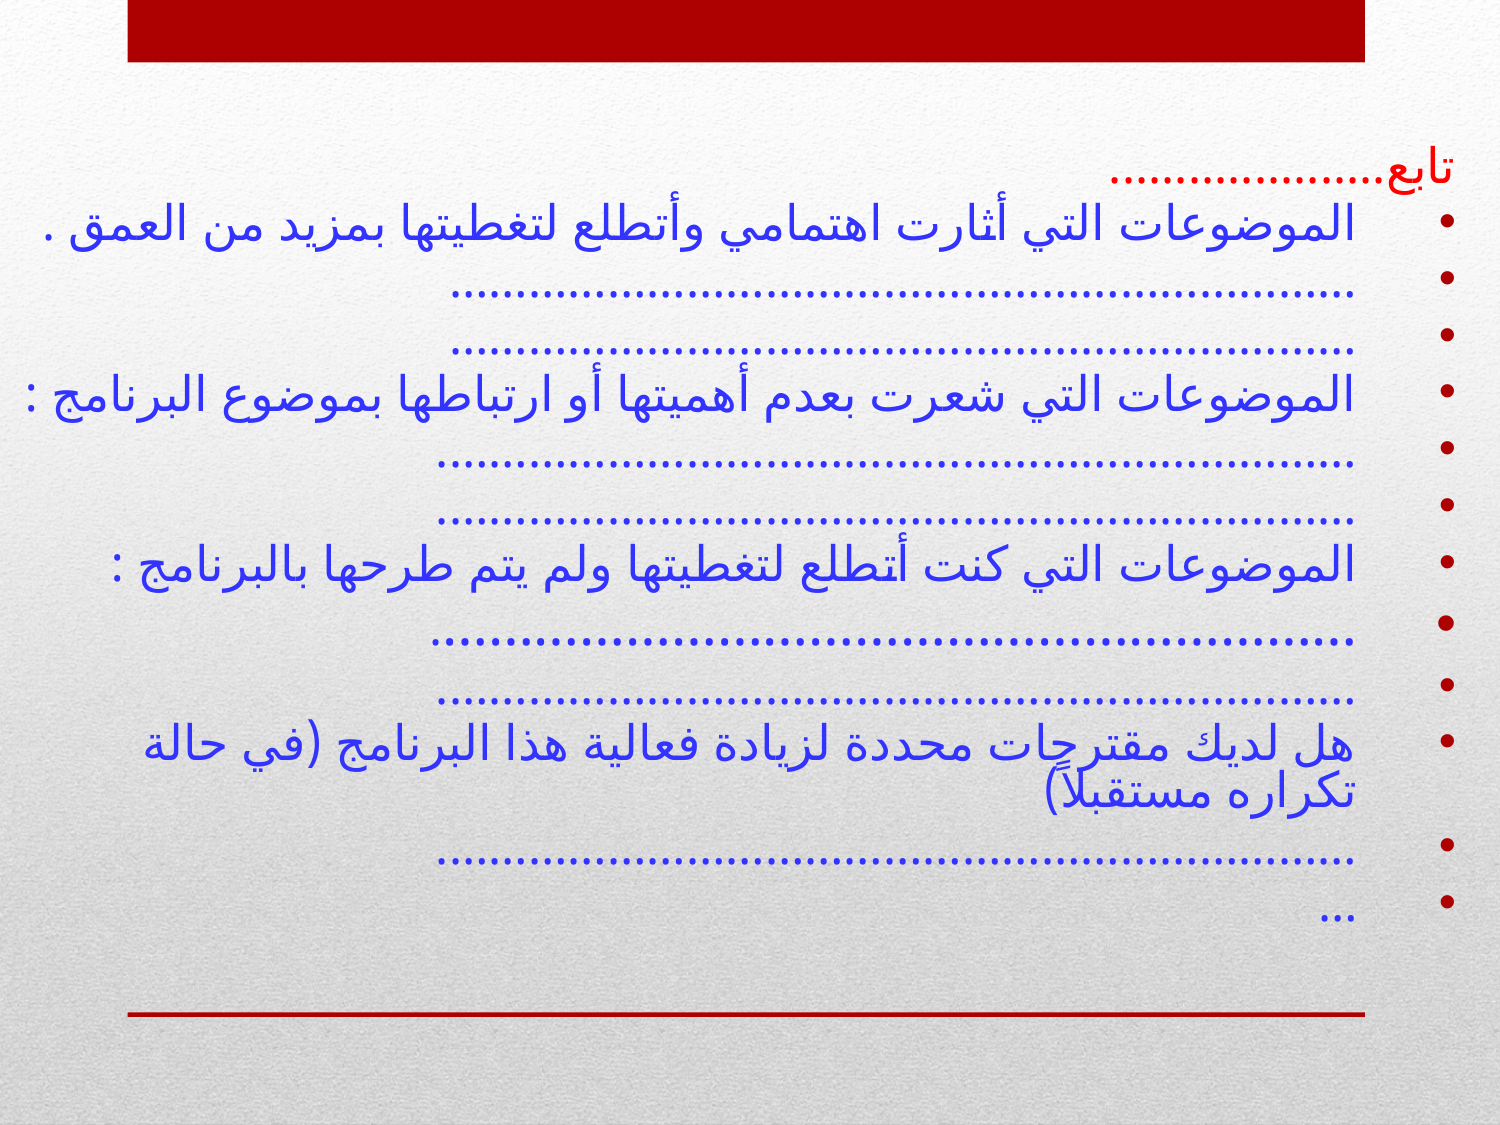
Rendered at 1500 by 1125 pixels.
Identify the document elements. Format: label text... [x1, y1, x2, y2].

list تابع..................... الموضوعات التي أثارت اهتمامي وأتطلع لتغطيتها بمزيد من العمق . …………………………………………………………… …………………………………………………………… الموضوعات التي شعرت بعدم أهميتها أو ارتباطها بموضوع البرنامج : ……………………………………………………………. ……………………………………………………………. الموضوعات التي كنت أتطلع لتغطيتها ولم يتم طرحها بالبرنامج : ……………………………………………………. ……………………………………………………………. هل لديك مقترحات محددة لزيادة فعالية هذا البرنامج (في حالة تكراره مستقبلاً) ……………………………………………………………. … [0, 125, 1471, 952]
